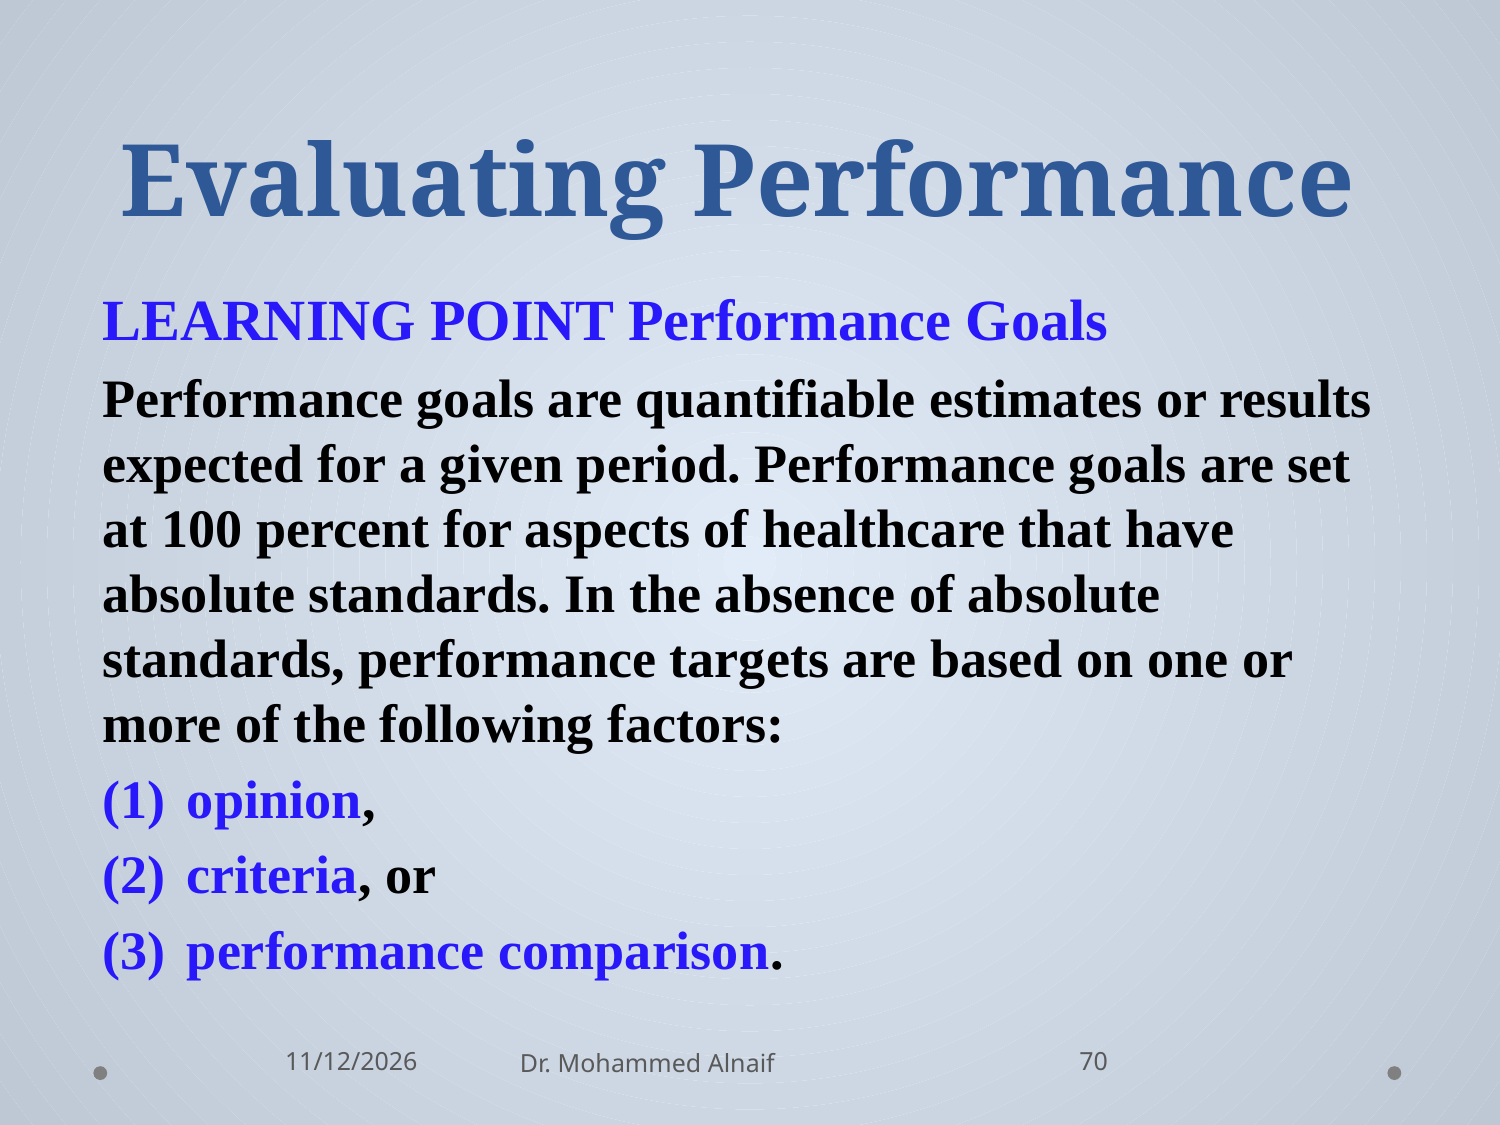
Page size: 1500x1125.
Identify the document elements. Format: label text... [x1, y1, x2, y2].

slide_number 70 [1074, 1025, 1425, 1100]
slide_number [75, 1025, 425, 1100]
footer Dr. Mohammed Alnaif [512, 1025, 988, 1100]
subtitle LEARNING POINT Performance Goals Performance goals are quantifiable estimates or results expected for a given period. Performance goals are set at 100 percent for aspects of healthcare that have absolute standards. In the absence of absolute standards, performance targets are based on one or more of the following factors: opinion, criteria, or performance comparison. [87, 275, 1425, 1001]
title Evaluating Performance [100, 78, 1376, 244]
